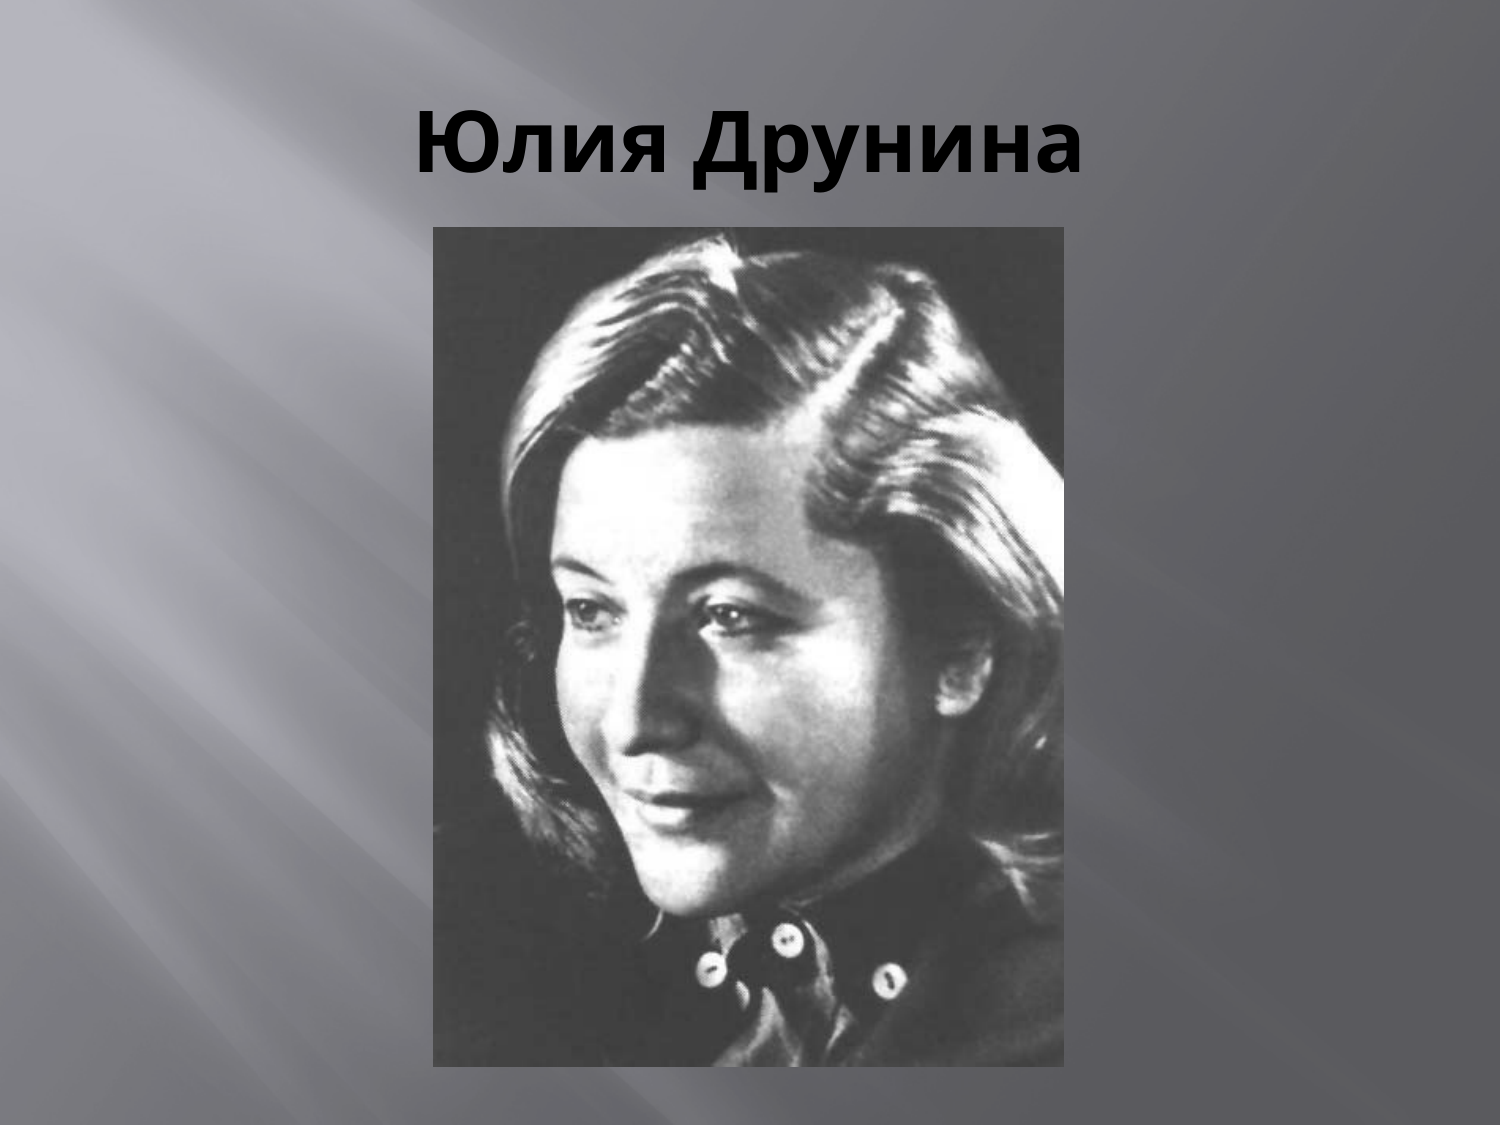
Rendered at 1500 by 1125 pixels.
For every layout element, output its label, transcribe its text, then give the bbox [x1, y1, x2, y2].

title Юлия Друнина [75, 45, 1425, 233]
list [433, 226, 1064, 1067]
